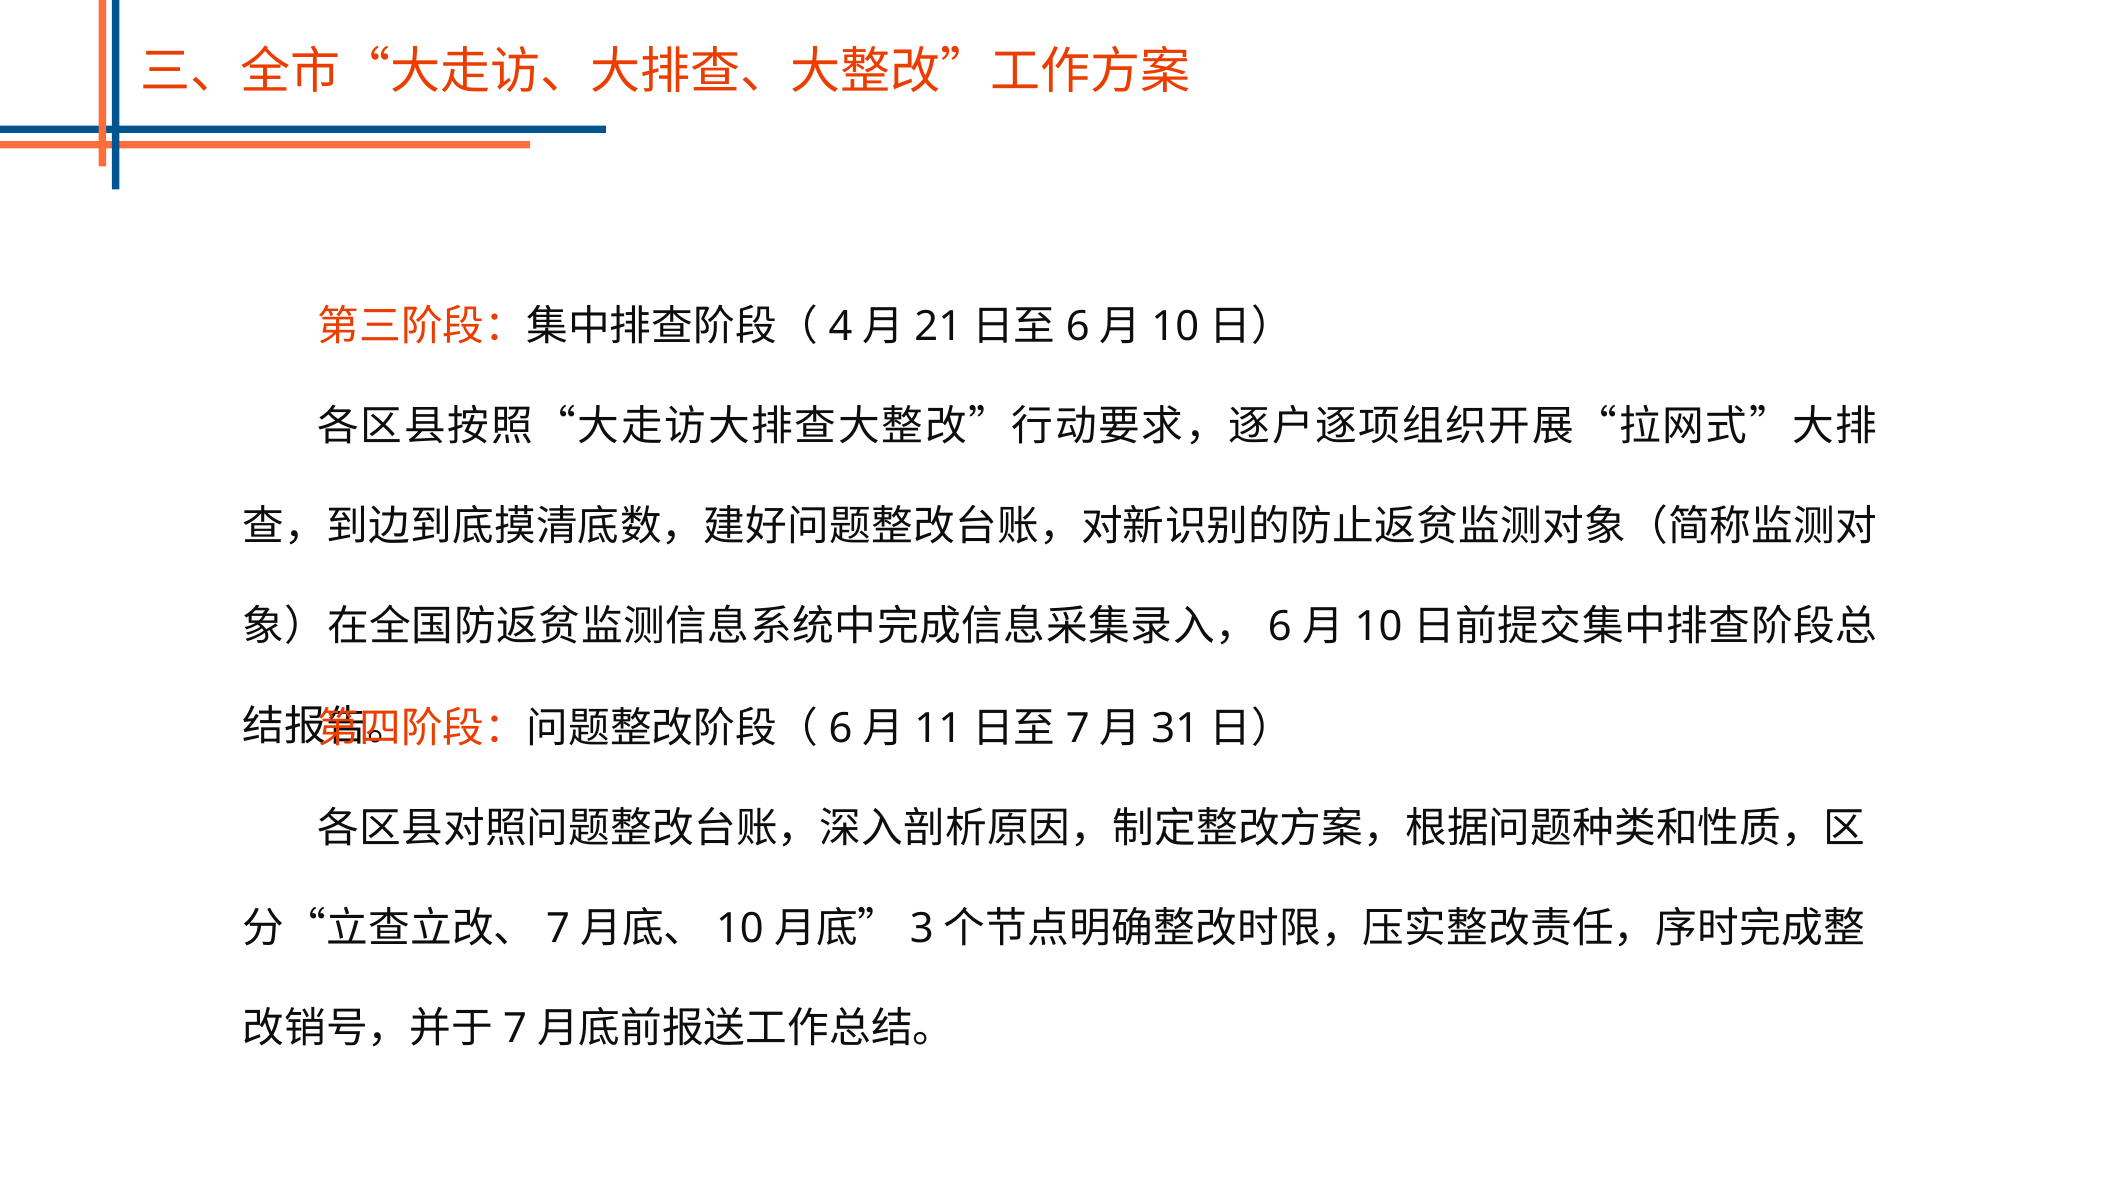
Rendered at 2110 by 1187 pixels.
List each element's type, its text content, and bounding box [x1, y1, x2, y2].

text_box 第四阶段：问题整改阶段（6月11日至7月31日） 各区县对照问题整改台账，深入剖析原因，制定整改方案，根据问题种类和性质，区分“立查立改、7月底、10月底”3个节点明确整改时限，压实整改责任，序时完成整改销号，并于7月底前报送工作总结。 [227, 642, 1880, 1058]
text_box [0, 0, 1457, 190]
text_box 第三阶段：集中排查阶段（4月21日至6月10日） 各区县按照“大走访大排查大整改”行动要求，逐户逐项组织开展“拉网式”大排查，到边到底摸清底数，建好问题整改台账，对新识别的防止返贫监测对象（简称监测对象）在全国防返贫监测信息系统中完成信息采集录入，6月10日前提交集中排查阶段总结报告。 [227, 241, 1893, 841]
